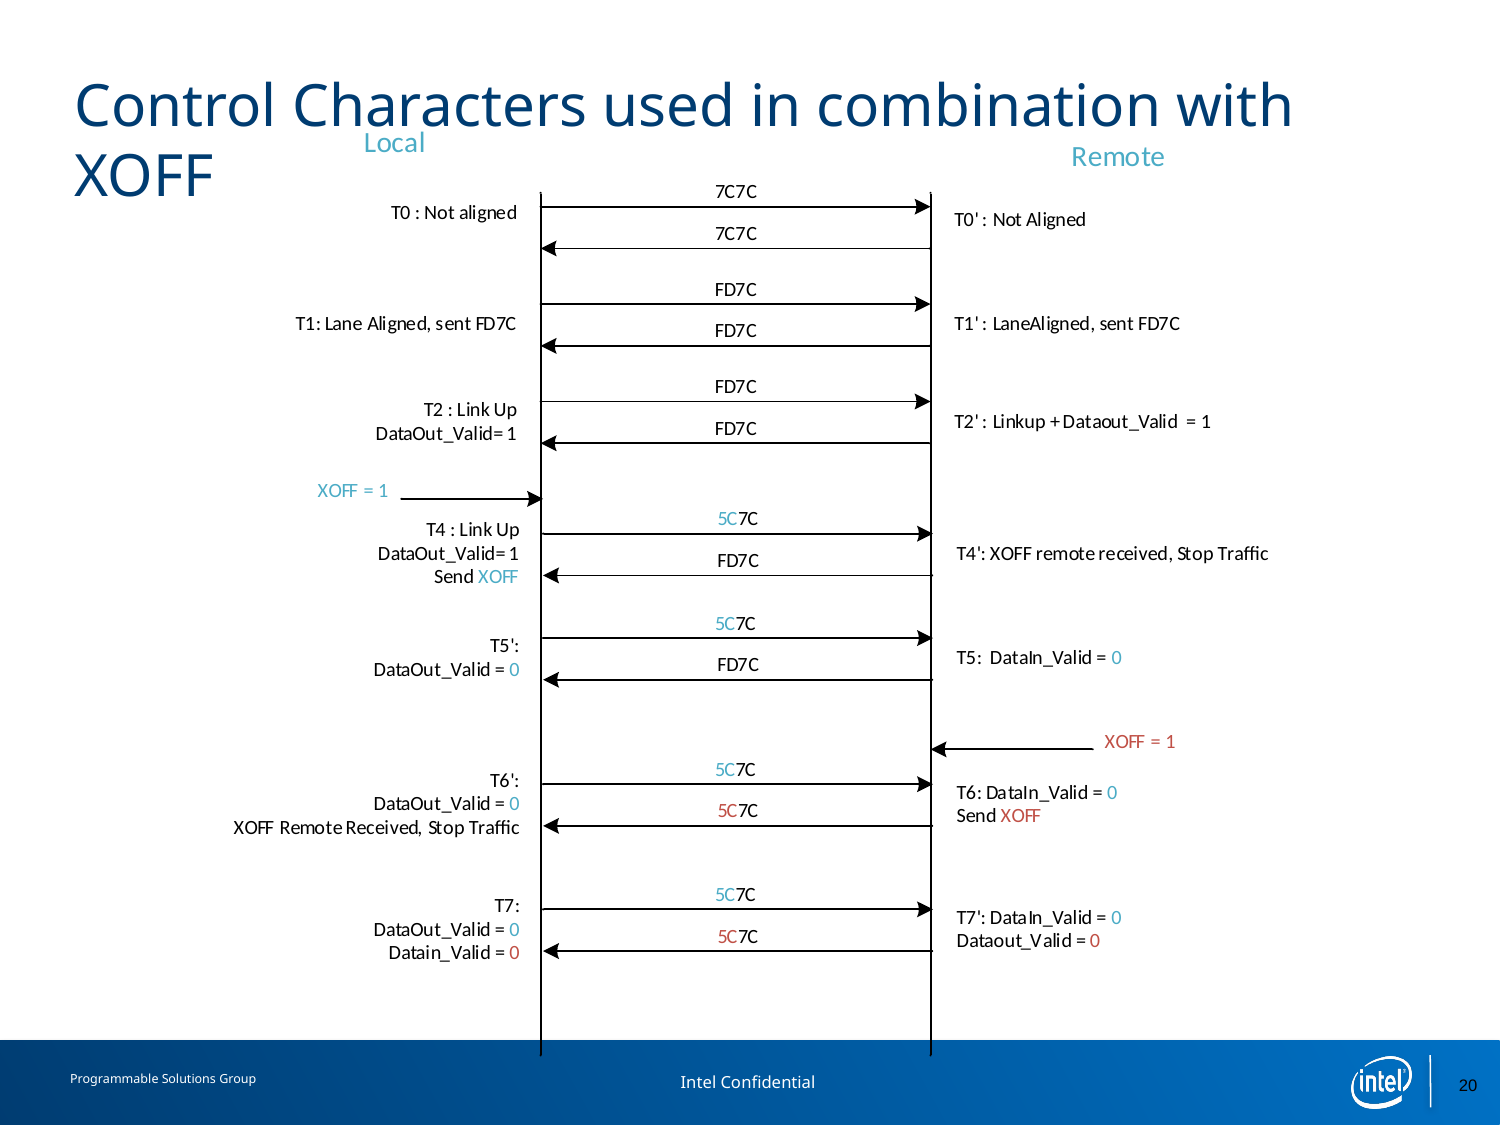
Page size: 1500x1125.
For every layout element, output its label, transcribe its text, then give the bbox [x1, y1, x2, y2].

title Control Characters used in combination with XOFF [74, 67, 1425, 258]
picture [220, 114, 1279, 1058]
slide_number 20 [1127, 1055, 1478, 1116]
